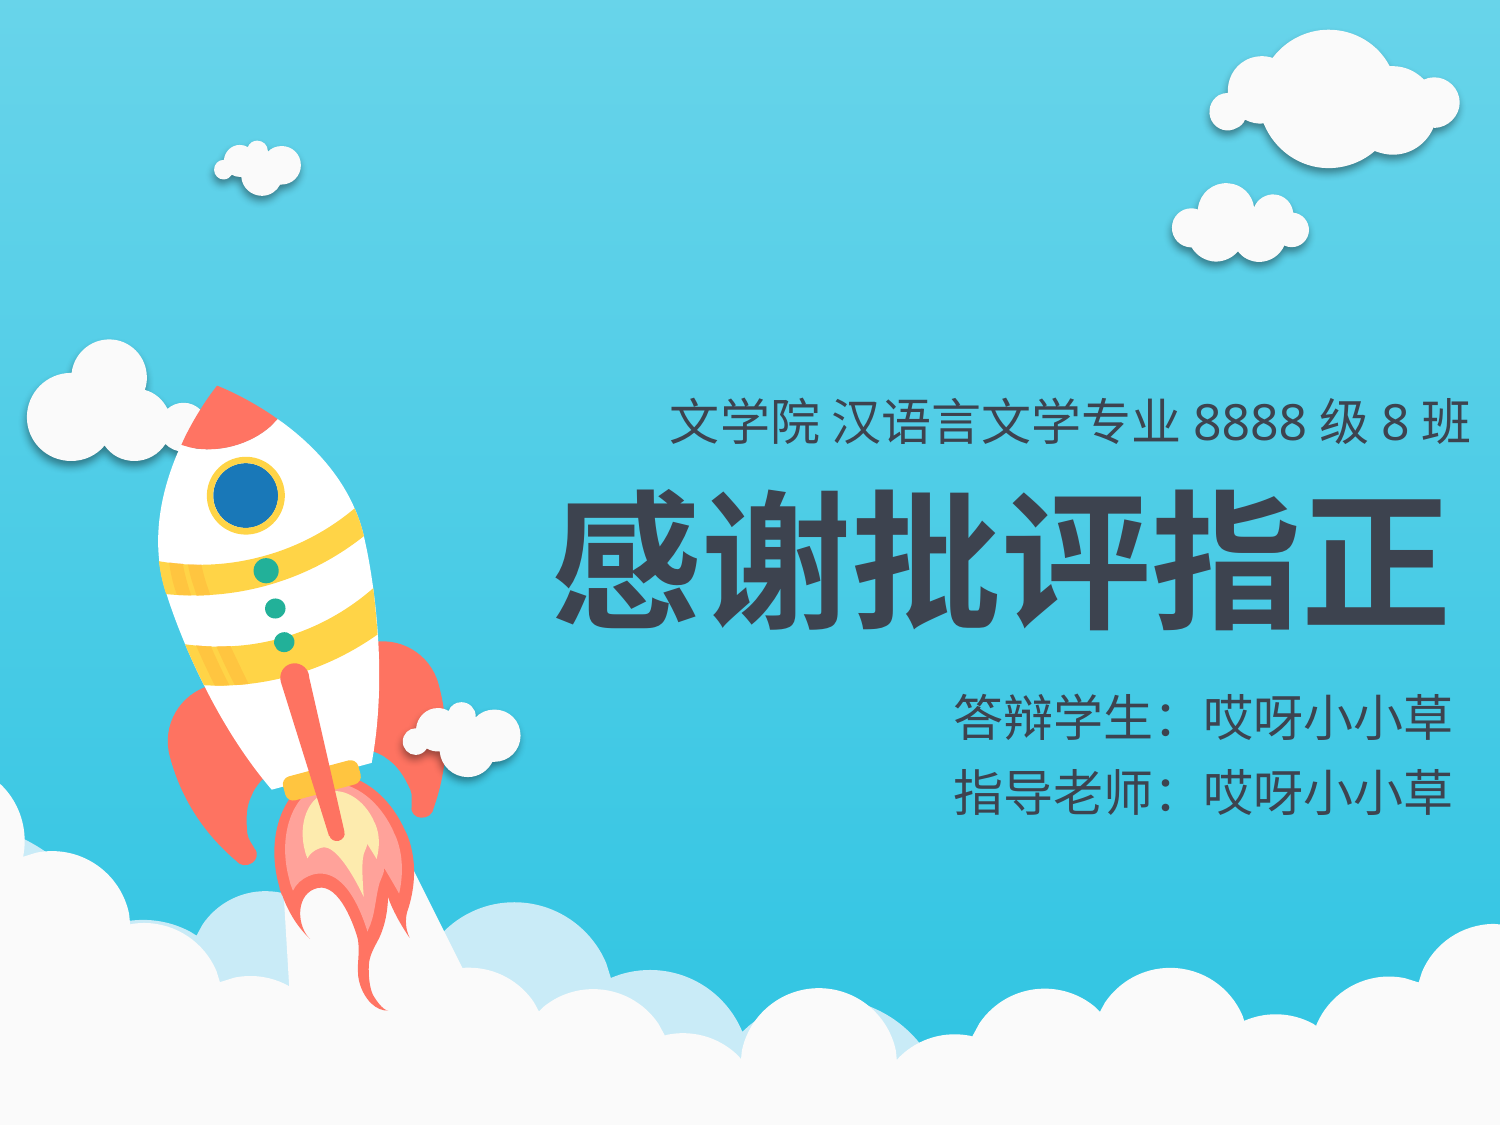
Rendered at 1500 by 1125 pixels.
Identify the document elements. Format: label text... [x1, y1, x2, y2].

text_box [531, 383, 1471, 657]
text_box [1209, 29, 1460, 169]
text_box [450, 702, 521, 778]
text_box [289, 940, 492, 1077]
text_box [26, 339, 159, 461]
text_box 指导老师：哎呀小小草 [938, 753, 1468, 829]
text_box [159, 384, 450, 1015]
text_box [214, 140, 301, 196]
text_box 答辩学生：哎呀小小草 [938, 678, 1468, 753]
text_box [1171, 183, 1310, 262]
